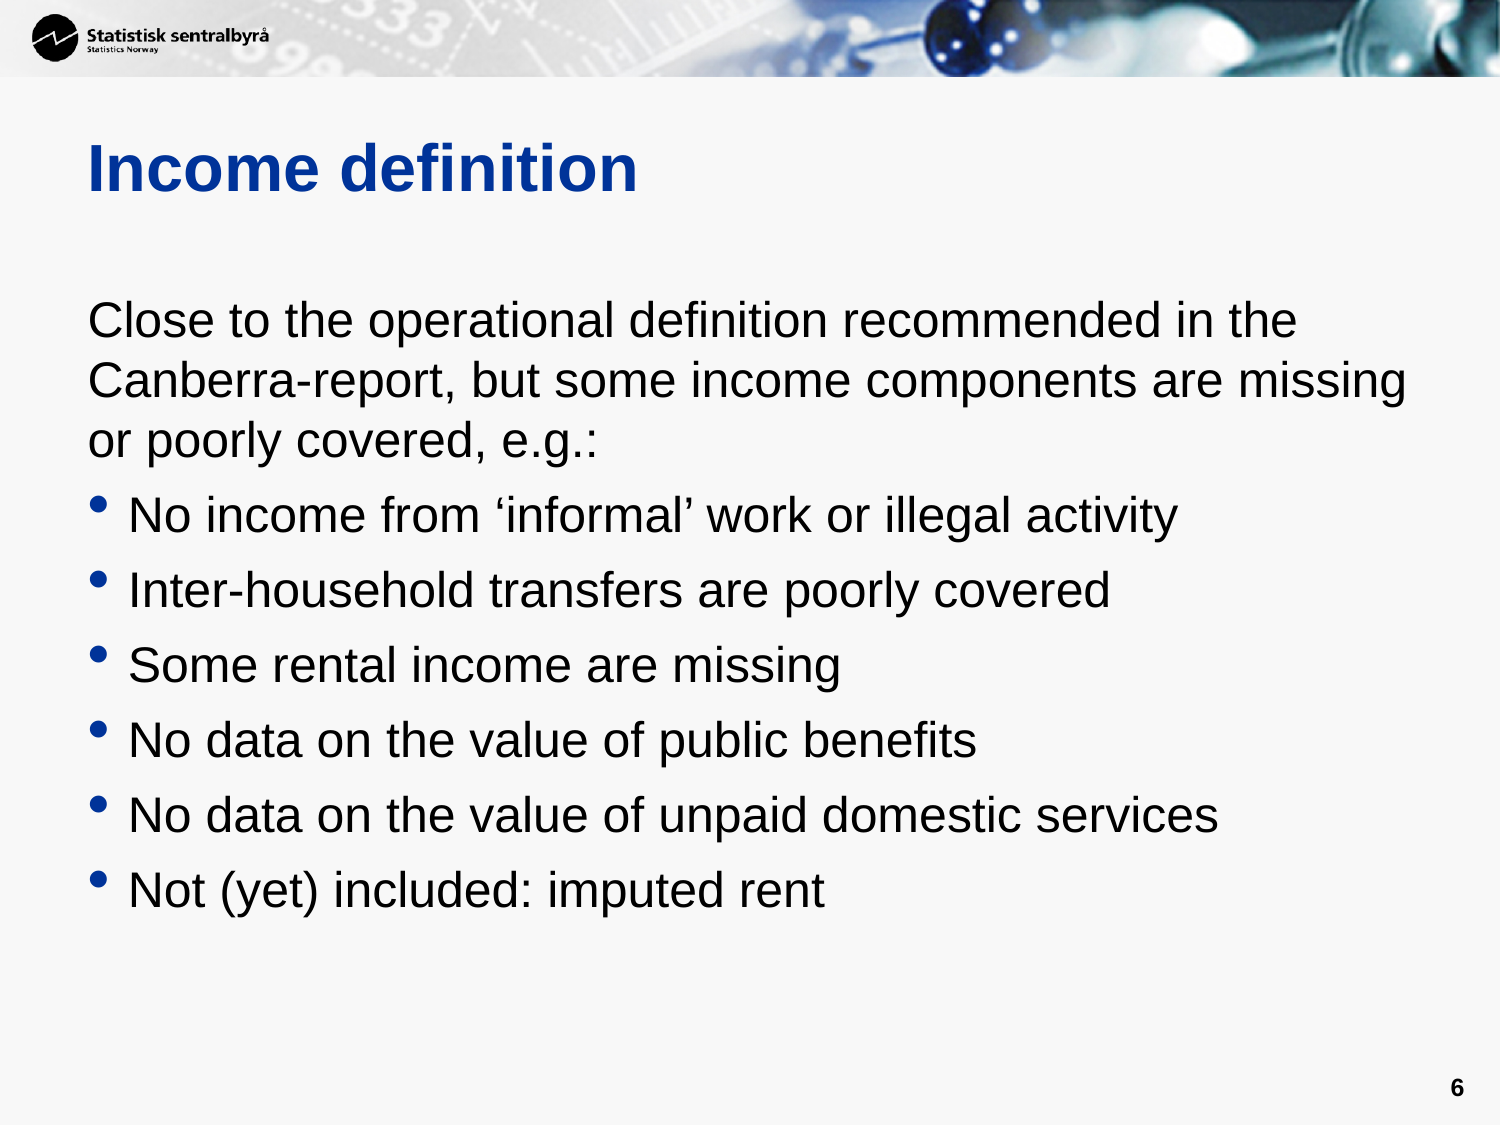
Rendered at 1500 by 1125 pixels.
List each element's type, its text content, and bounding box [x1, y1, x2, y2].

list Close to the operational definition recommended in the Canberra-report, but some income components are missing or poorly covered, e.g.: No income from ‘informal’ work or illegal activity Inter-household transfers are poorly covered Some rental income are missing No data on the value of public benefits No data on the value of unpaid domestic services Not (yet) included: imputed rent [87, 287, 1463, 1050]
picture [0, 0, 1500, 77]
title Income definition [87, 125, 1463, 263]
slide_number 6 [1387, 1067, 1465, 1107]
